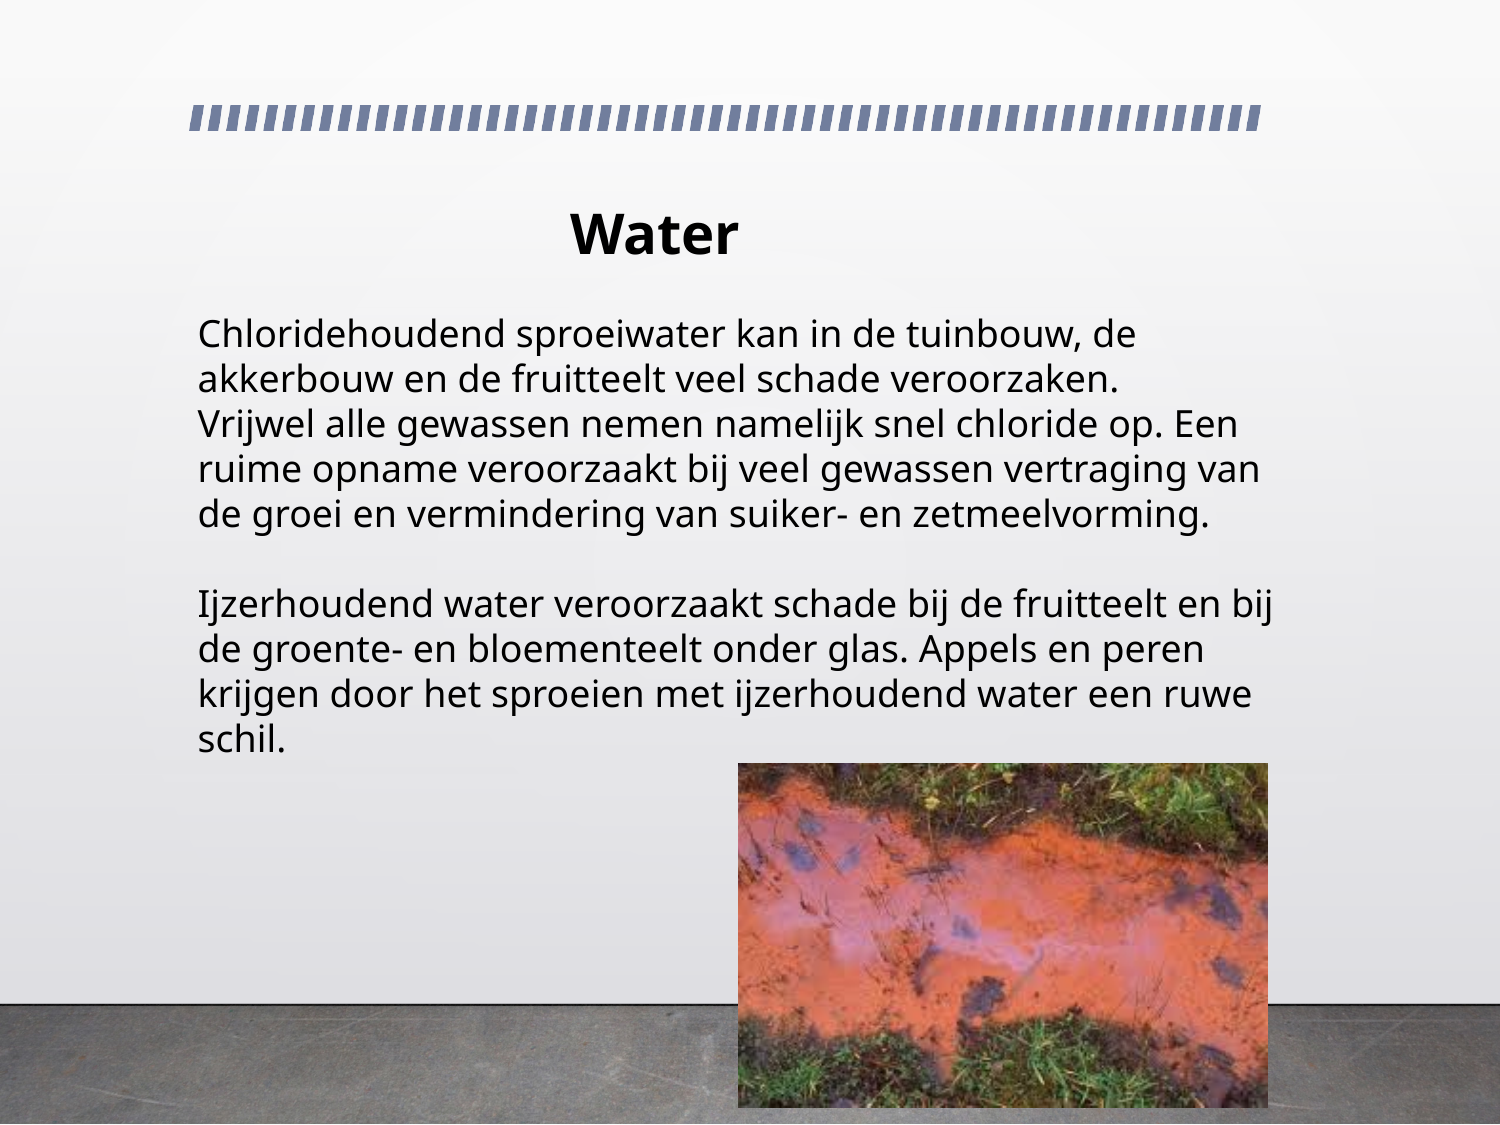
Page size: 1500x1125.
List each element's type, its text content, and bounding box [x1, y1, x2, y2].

text_box Chloridehoudend sproeiwater kan in de tuinbouw, de akkerbouw en de fruitteelt veel schade veroorzaken. Vrijwel alle gewassen nemen namelijk snel chloride op. Een ruime opname veroorzaakt bij veel gewassen vertraging van de groei en vermindering van suiker- en zetmeelvorming. Ijzerhoudend water veroorzaakt schade bij de fruitteelt en bij de groente- en bloementeelt onder glas. Appels en peren krijgen door het sproeien met ijzerhoudend water een ruwe schil. [182, 302, 1294, 813]
picture [0, 763, 1500, 1124]
title Water [112, 125, 1199, 268]
